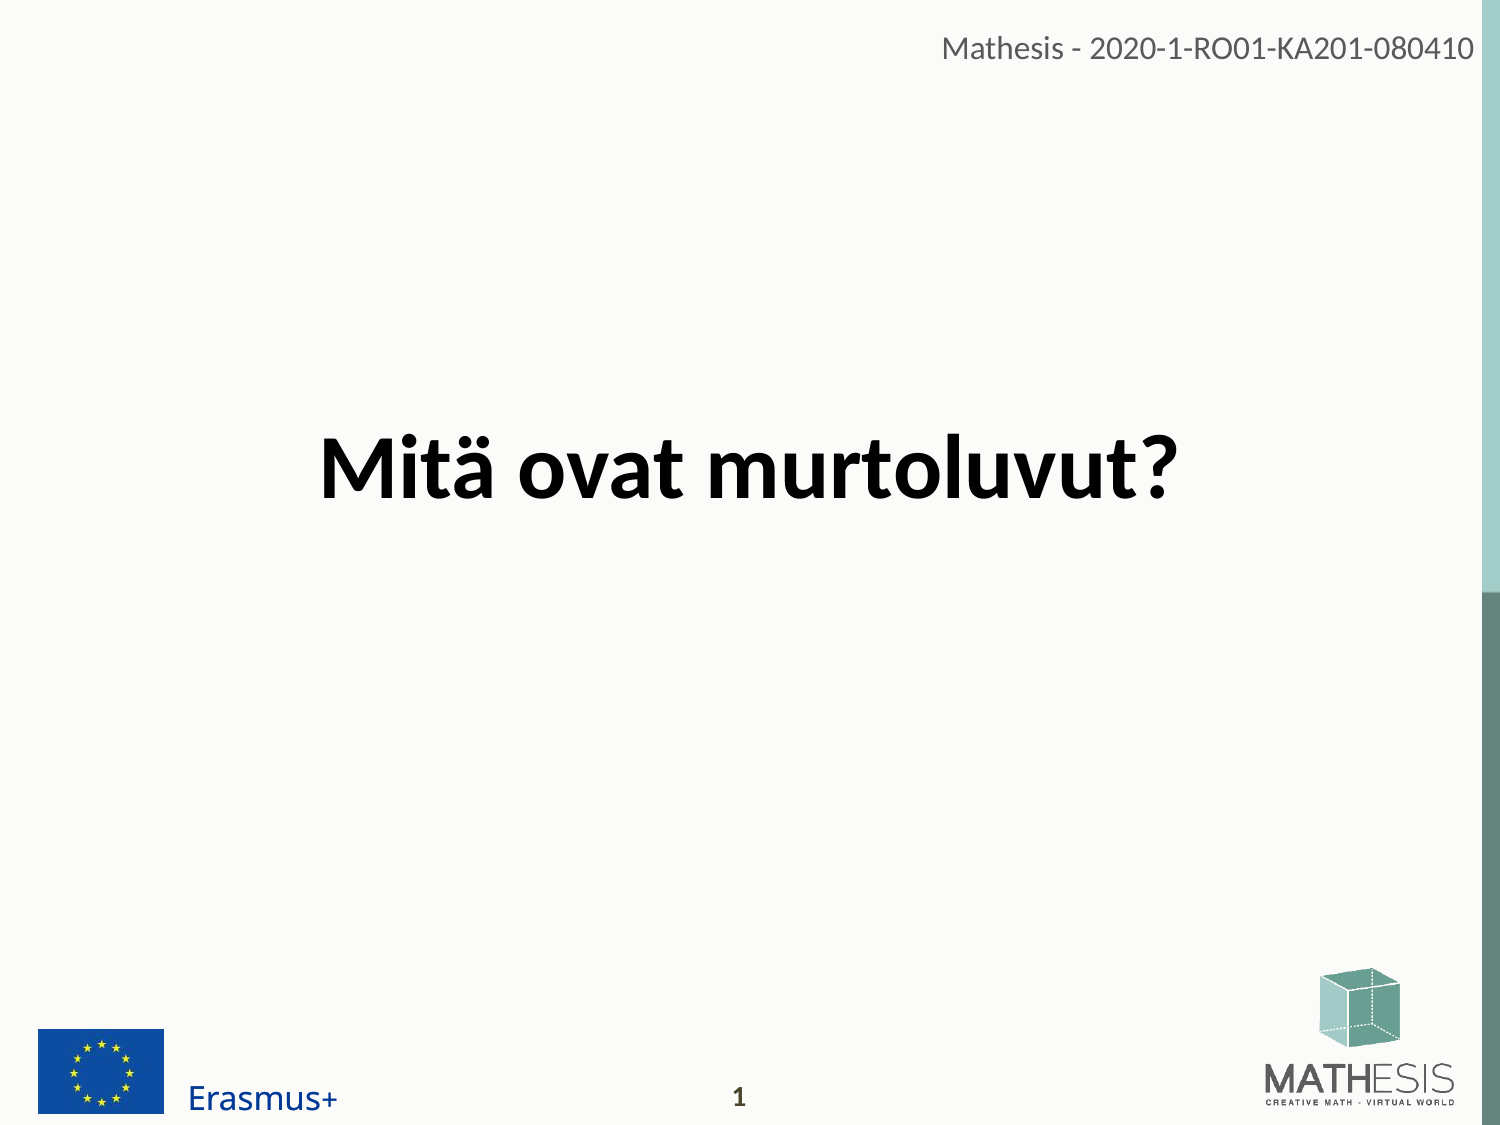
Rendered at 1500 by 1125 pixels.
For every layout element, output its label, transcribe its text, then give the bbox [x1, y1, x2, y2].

picture [38, 1029, 164, 1114]
title Mitä ovat murtoluvut? [75, 399, 1425, 588]
